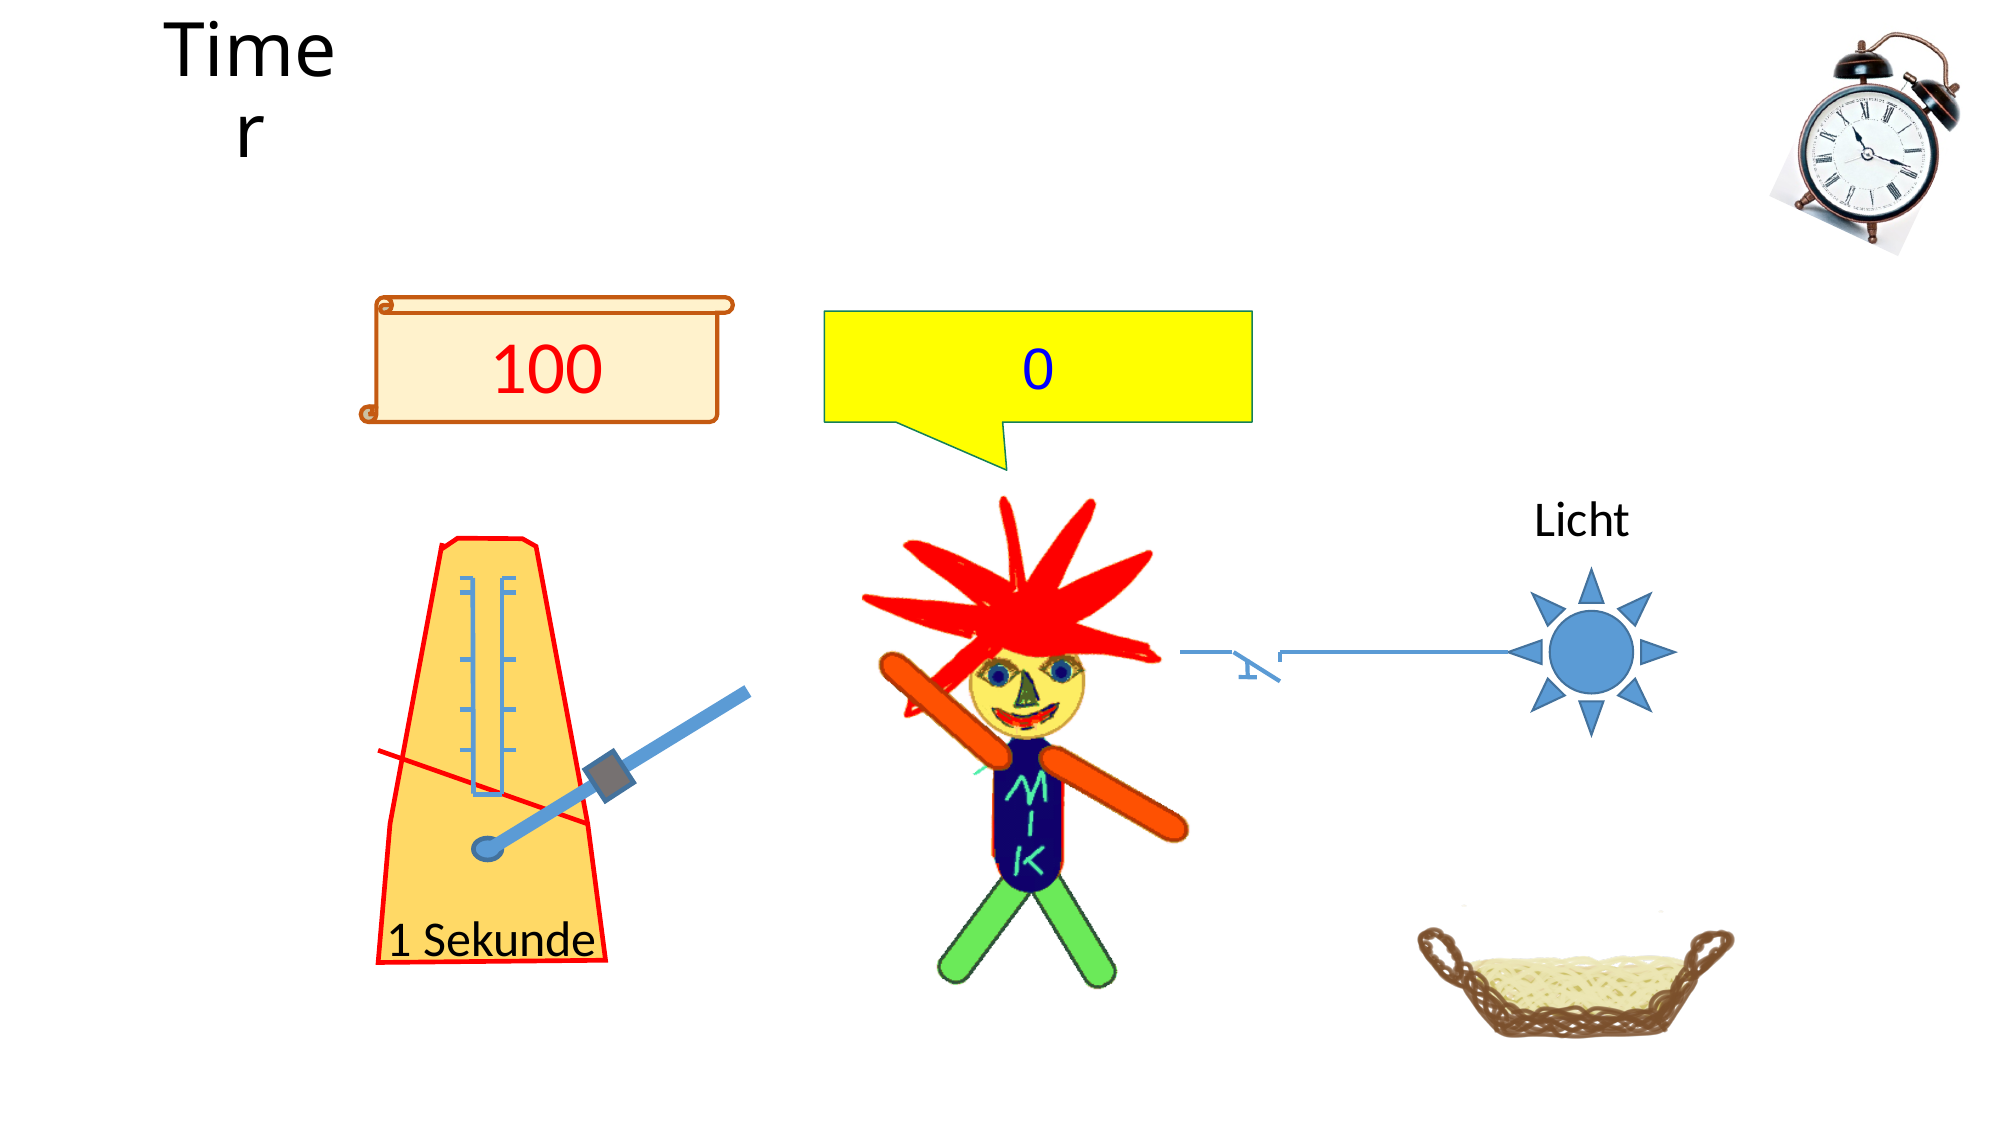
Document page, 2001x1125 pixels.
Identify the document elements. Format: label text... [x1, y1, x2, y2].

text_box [363, 408, 374, 420]
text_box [226, 714, 761, 980]
text_box [409, 537, 569, 714]
picture [1769, 0, 1990, 257]
text_box Licht [1519, 478, 1646, 554]
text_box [382, 306, 390, 311]
text_box 0 [824, 311, 1253, 471]
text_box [1206, 569, 1675, 735]
picture [1382, 892, 1770, 1107]
text_box 100 [359, 296, 734, 424]
title Timer [139, 108, 361, 182]
picture [840, 478, 1206, 1004]
